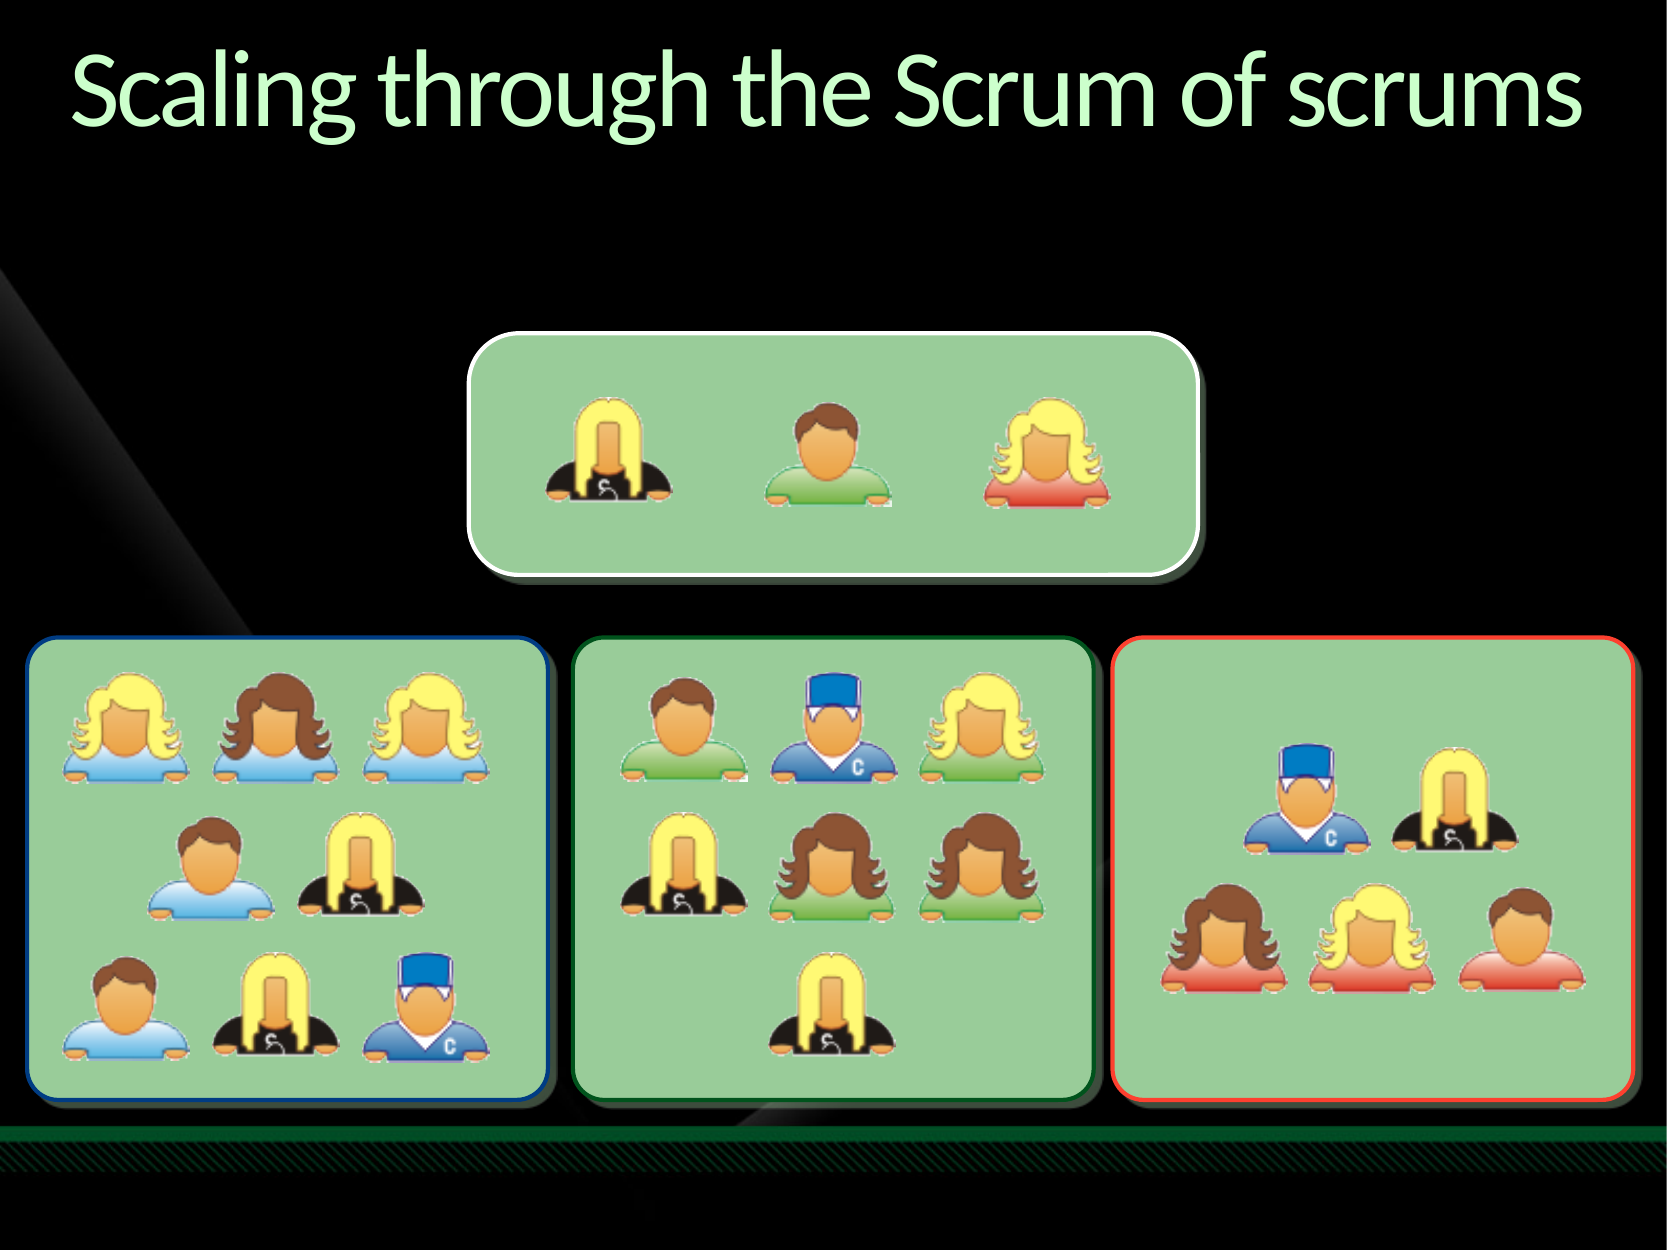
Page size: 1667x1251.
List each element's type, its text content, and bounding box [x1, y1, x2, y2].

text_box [468, 332, 1199, 576]
title Scaling through the Scrum of scrums [69, 41, 1598, 164]
text_box [1112, 637, 1634, 1100]
picture [0, 0, 1667, 1250]
text_box [572, 637, 1094, 1100]
text_box [27, 637, 548, 1100]
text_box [62, 672, 490, 784]
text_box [62, 951, 490, 1063]
